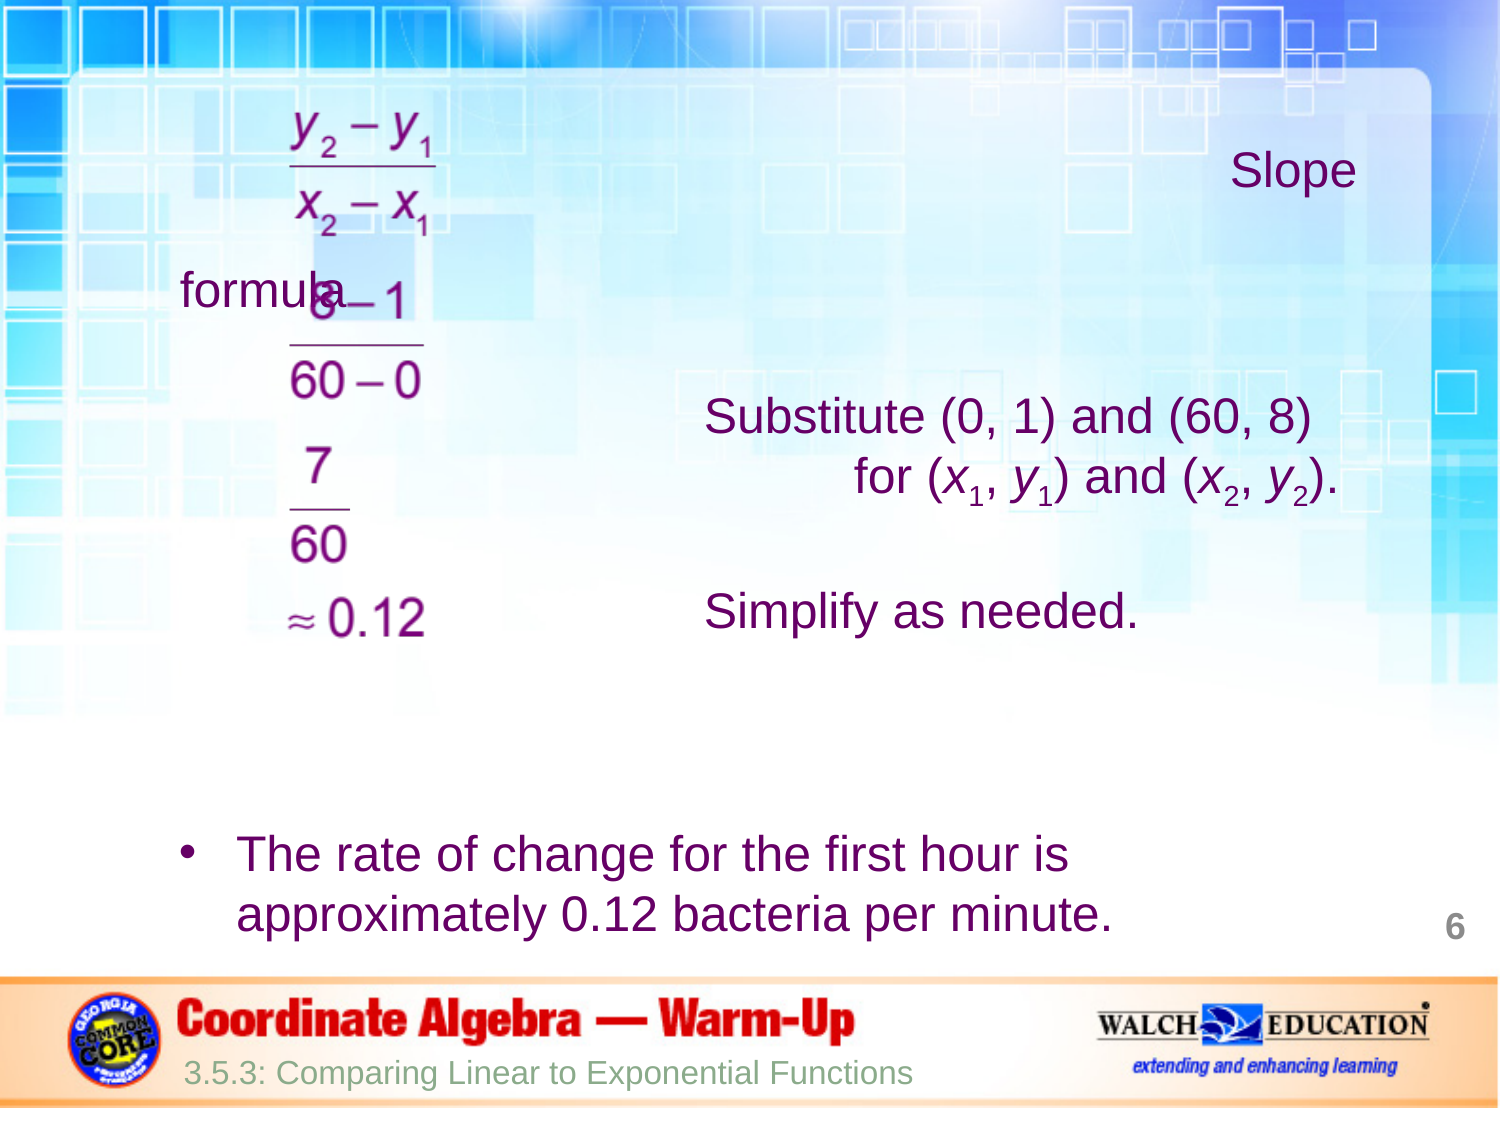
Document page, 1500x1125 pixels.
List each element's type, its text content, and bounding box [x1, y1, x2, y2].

picture [0, 0, 1500, 1108]
text_box [1441, 924, 1472, 1001]
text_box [285, 432, 351, 565]
footer 3.5.3: Comparing Linear to Exponential Functions [168, 1048, 1067, 1094]
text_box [285, 592, 426, 639]
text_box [285, 267, 426, 400]
slide_number 6 [1361, 901, 1481, 949]
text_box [285, 89, 438, 238]
subtitle Slope formula Substitute (0, 1) and (60, 8) for (x1, y1) and (x2, y2). Simplify as needed. The rate of change for the first hour is approximately 0.12 bacteria per minute. [89, 70, 1390, 890]
